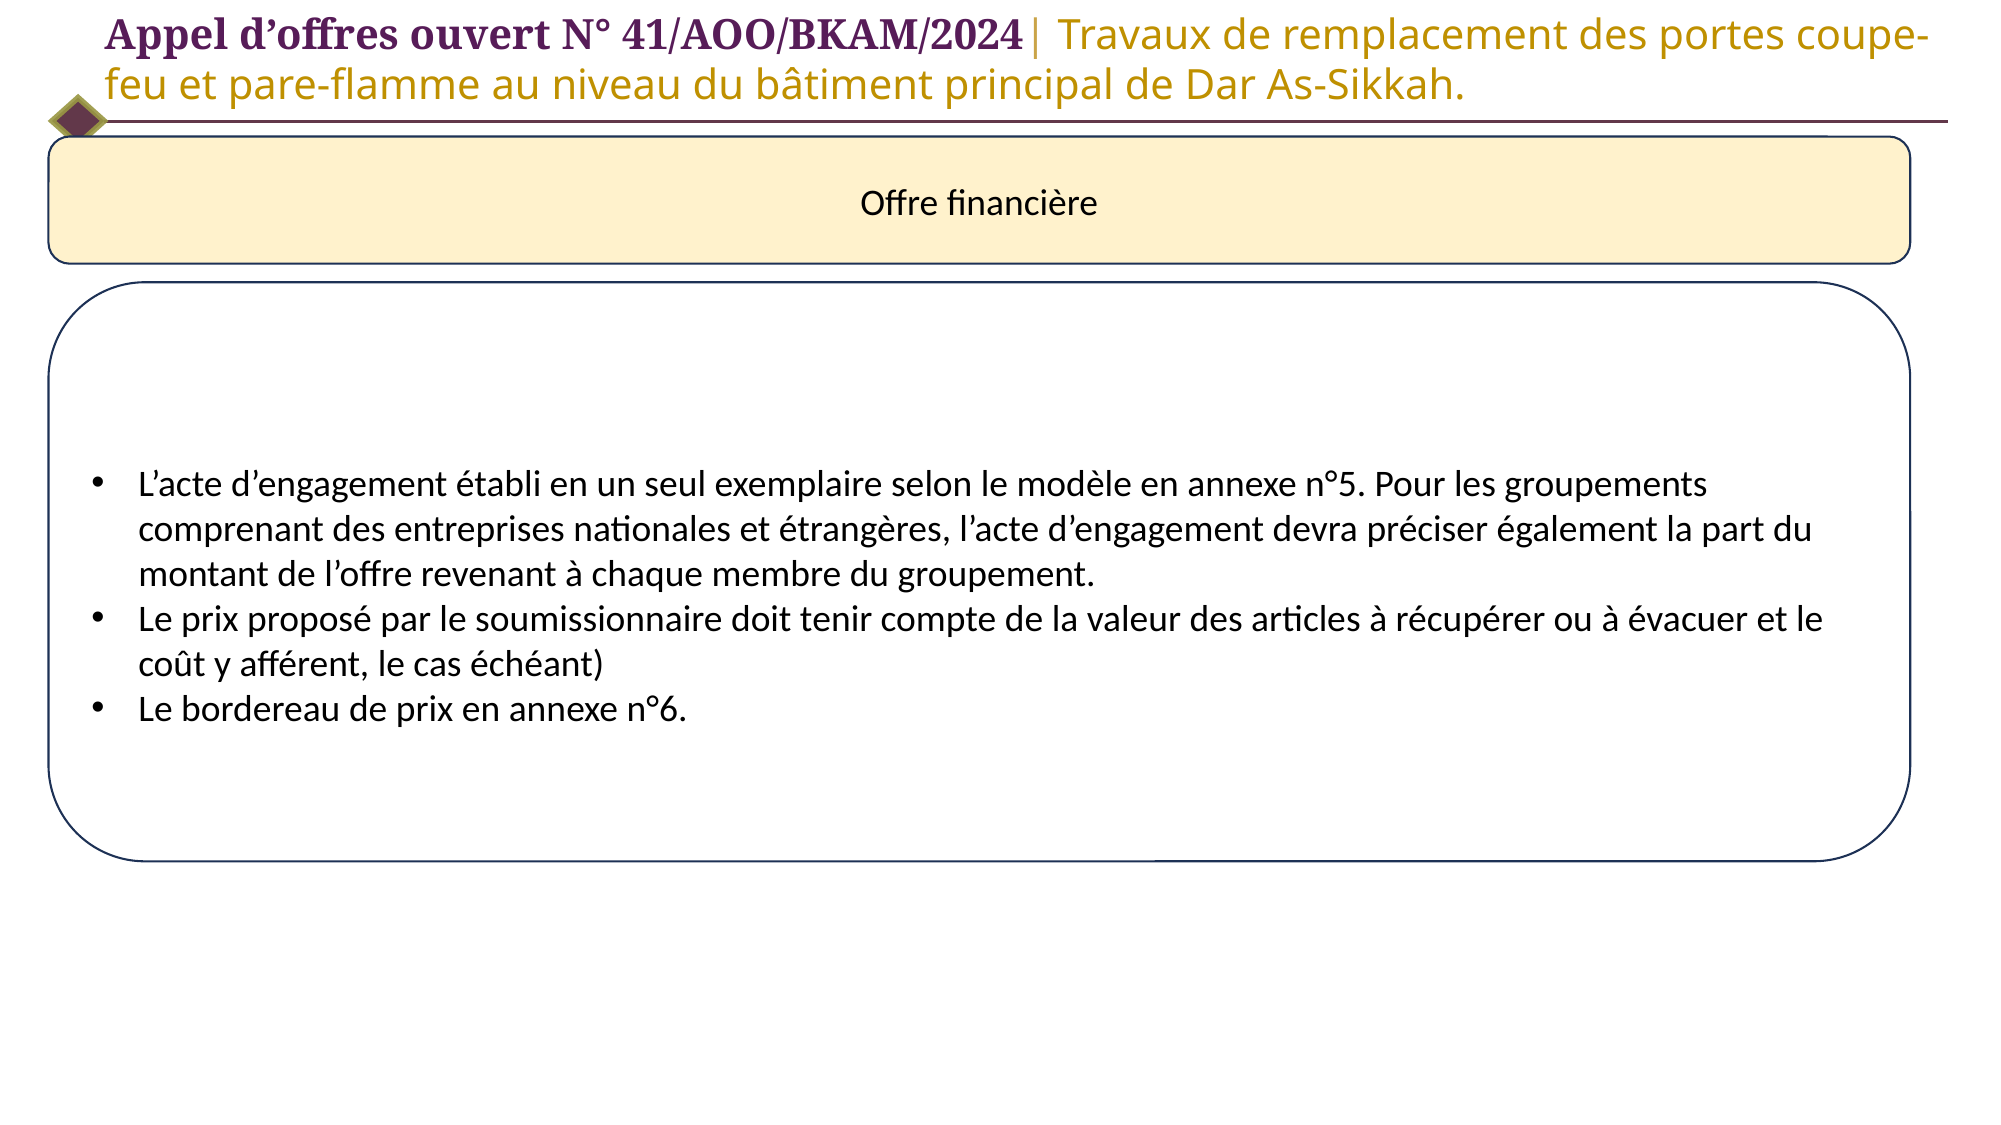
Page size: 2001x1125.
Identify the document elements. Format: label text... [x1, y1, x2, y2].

text_box L’acte d’engagement établi en un seul exemplaire selon le modèle en annexe n°5. Pour les groupements comprenant des entreprises nationales et étrangères, l’acte d’engagement devra préciser également la part du montant de l’offre revenant à chaque membre du groupement. Le prix proposé par le soumissionnaire doit tenir compte de la valeur des articles à récupérer ou à évacuer et le coût y afférent, le cas échéant) Le bordereau de prix en annexe n°6. de mise en conformité sécurité incendie du bâtiment principal de DAR AS-SIKKAH [47, 281, 1912, 863]
text_box Offre financière [47, 135, 1912, 265]
text_box Appel d’offres ouvert N° 41/AOO/BKAM/2024| Travaux de remplacement des portes coupe-feu et pare-flamme au niveau du bâtiment principal de Dar As-Sikkah. [89, 0, 2000, 165]
